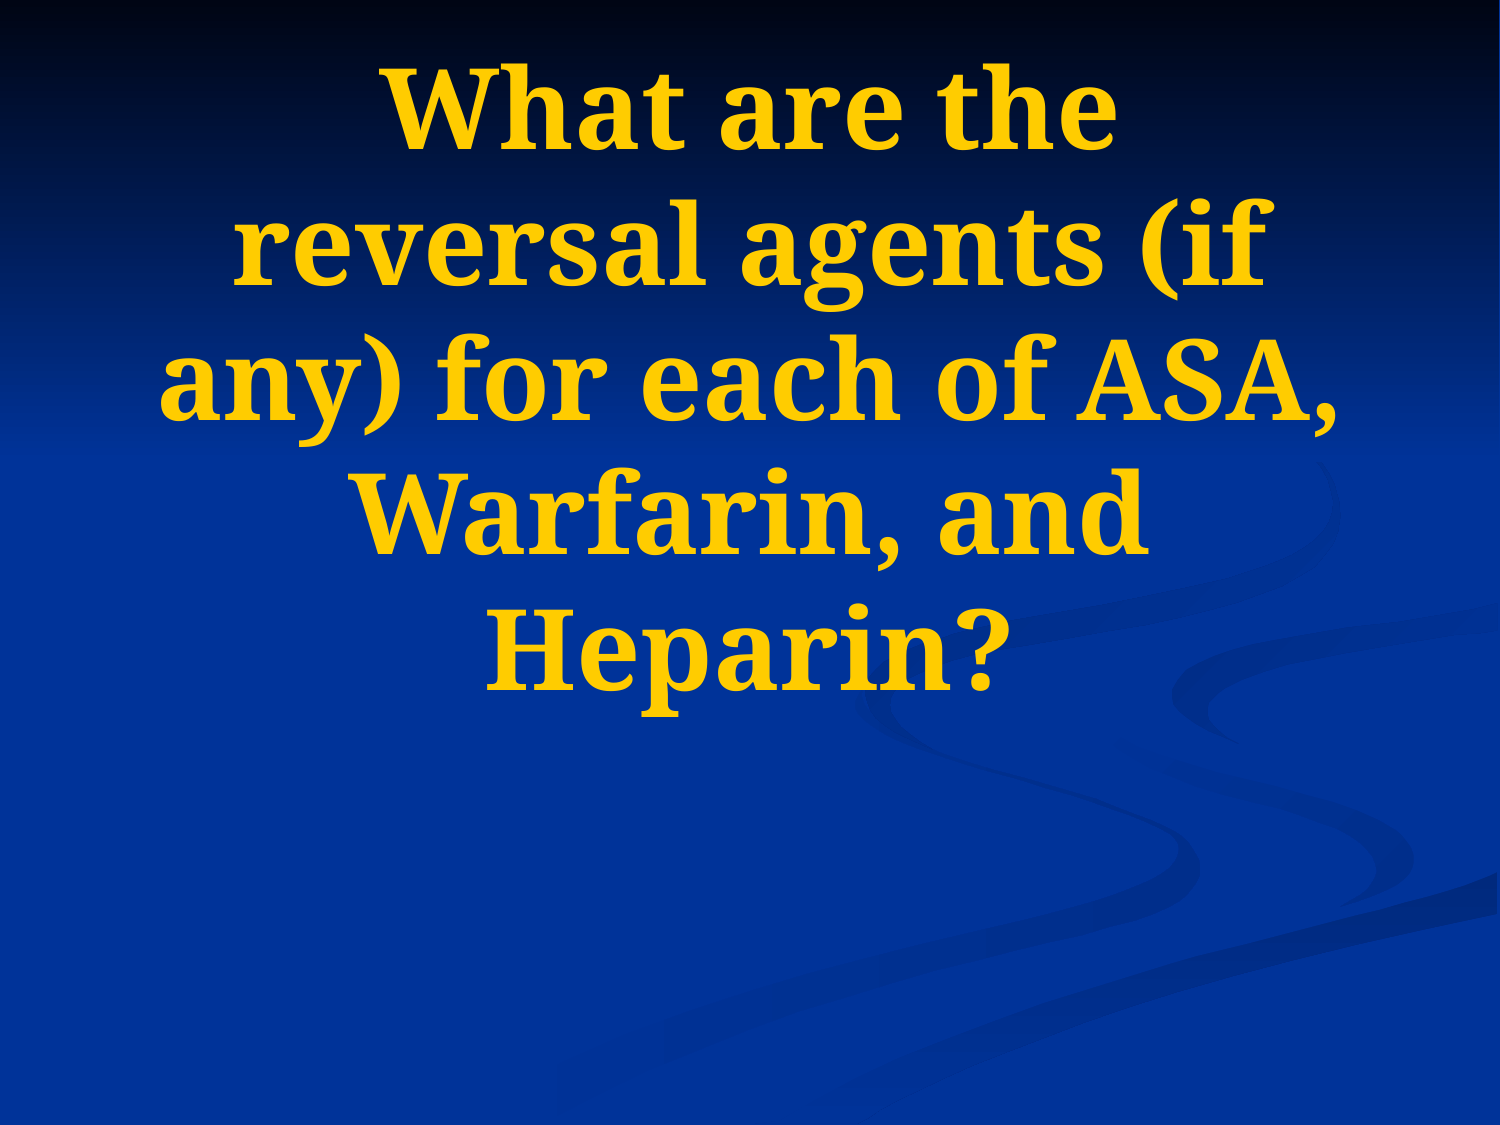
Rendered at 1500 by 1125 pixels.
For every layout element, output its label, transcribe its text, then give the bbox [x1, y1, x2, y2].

title What are the reversal agents (if any) for each of ASA, Warfarin, and Heparin? [112, 284, 1388, 601]
